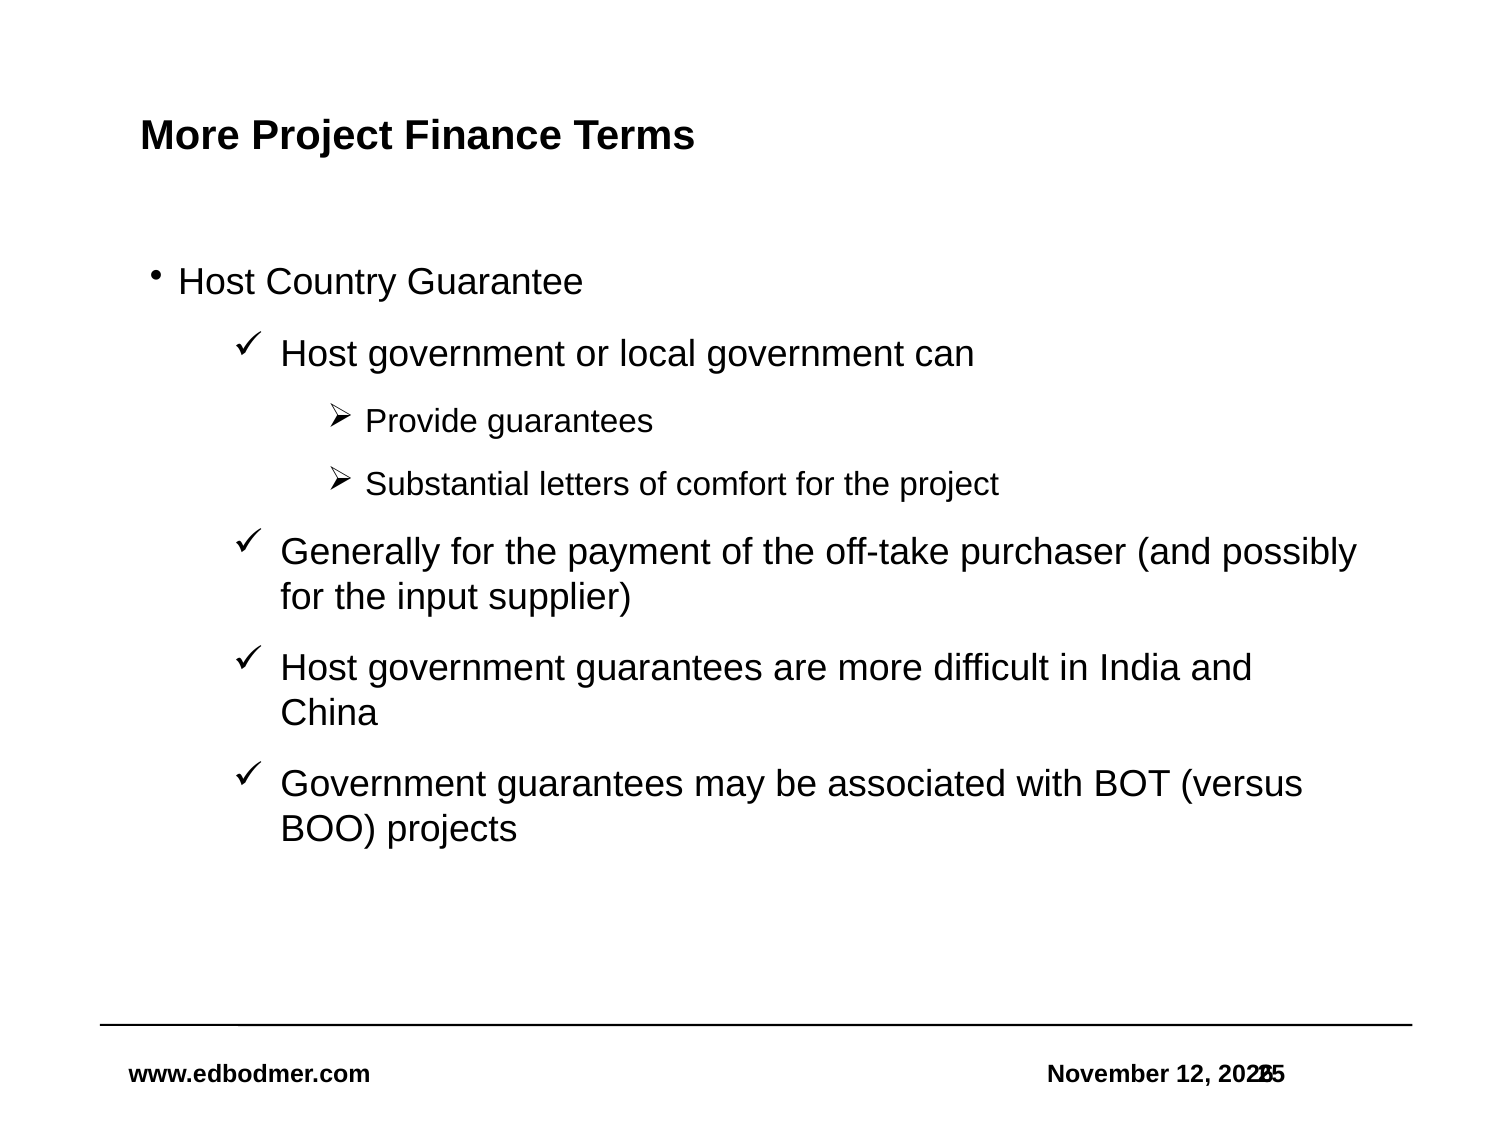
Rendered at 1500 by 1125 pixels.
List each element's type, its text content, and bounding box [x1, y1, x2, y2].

title More Project Finance Terms [124, 99, 1288, 226]
list Host Country Guarantee Host government or local government can Provide guarantees Substantial letters of comfort for the project Generally for the payment of the off-take purchaser (and possibly for the input supplier) Host government guarantees are more difficult in India and China Government guarantees may be associated with BOT (versus BOO) projects [124, 249, 1376, 1001]
